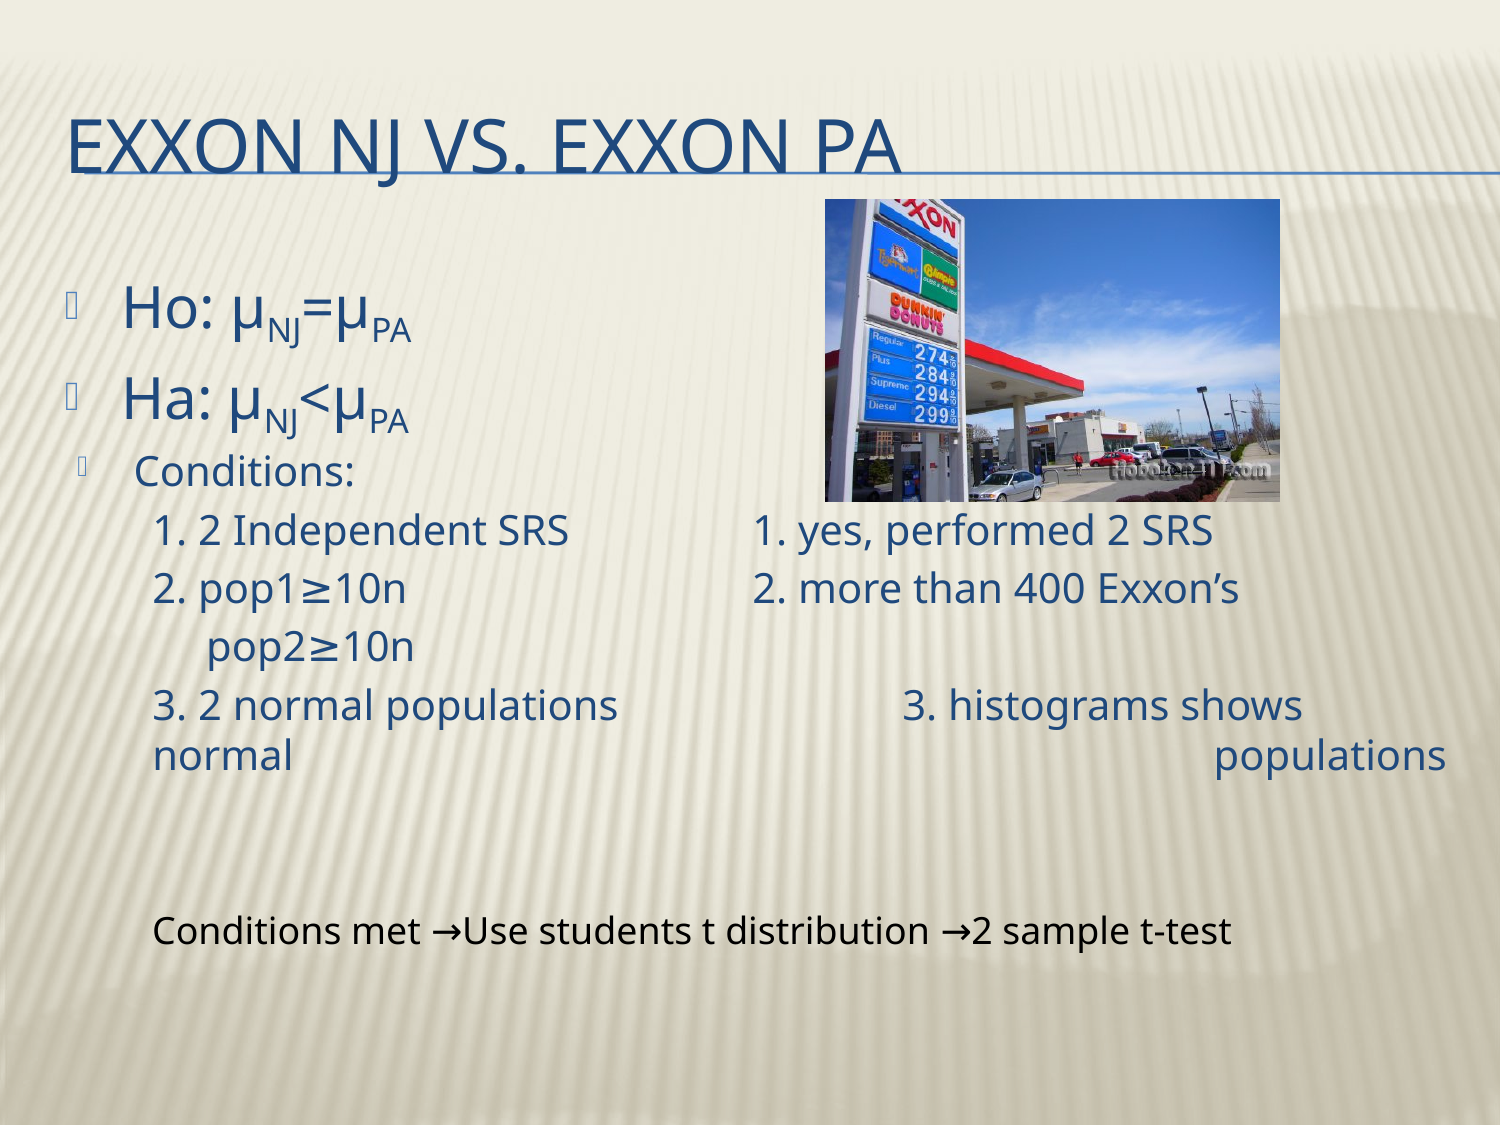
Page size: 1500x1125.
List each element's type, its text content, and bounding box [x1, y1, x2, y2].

list Ho: µNJ=µPA Ha: µNJ<µPA [50, 262, 738, 1038]
picture [824, 199, 1280, 502]
list Conditions: 1. 2 Independent SRS 1. yes, performed 2 SRS 2. pop1≥10n 2. more than 400 Exxon’s pop2≥10n 3. 2 normal populations 3. histograms shows normal populations [62, 437, 1463, 900]
text_box Conditions met →Use students t distribution →2 sample t-test [137, 899, 1350, 960]
title Exxon nj vs. exxon pa [49, 75, 1475, 213]
